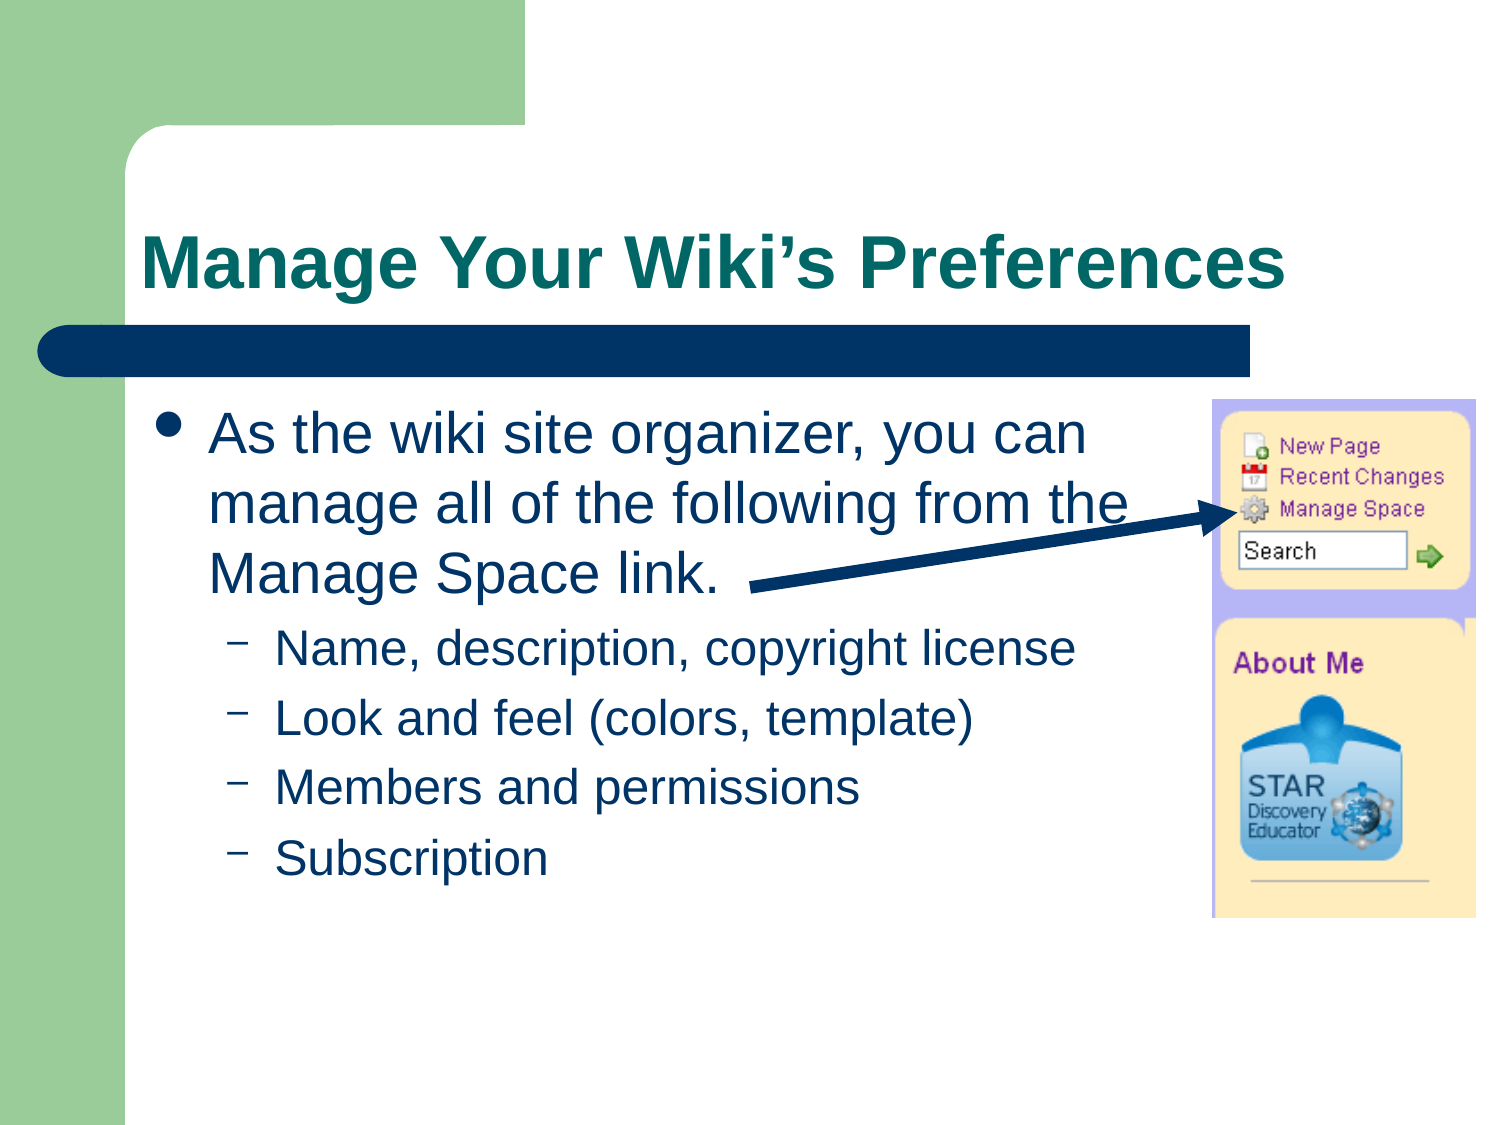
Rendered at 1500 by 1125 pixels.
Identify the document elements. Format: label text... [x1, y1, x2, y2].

title Manage Your Wiki’s Preferences [124, 124, 1426, 313]
list As the wiki site organizer, you can manage all of the following from the Manage Space link. Name, description, copyright license Look and feel (colors, template) Members and permissions Subscription [137, 387, 1148, 999]
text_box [1212, 399, 1476, 918]
